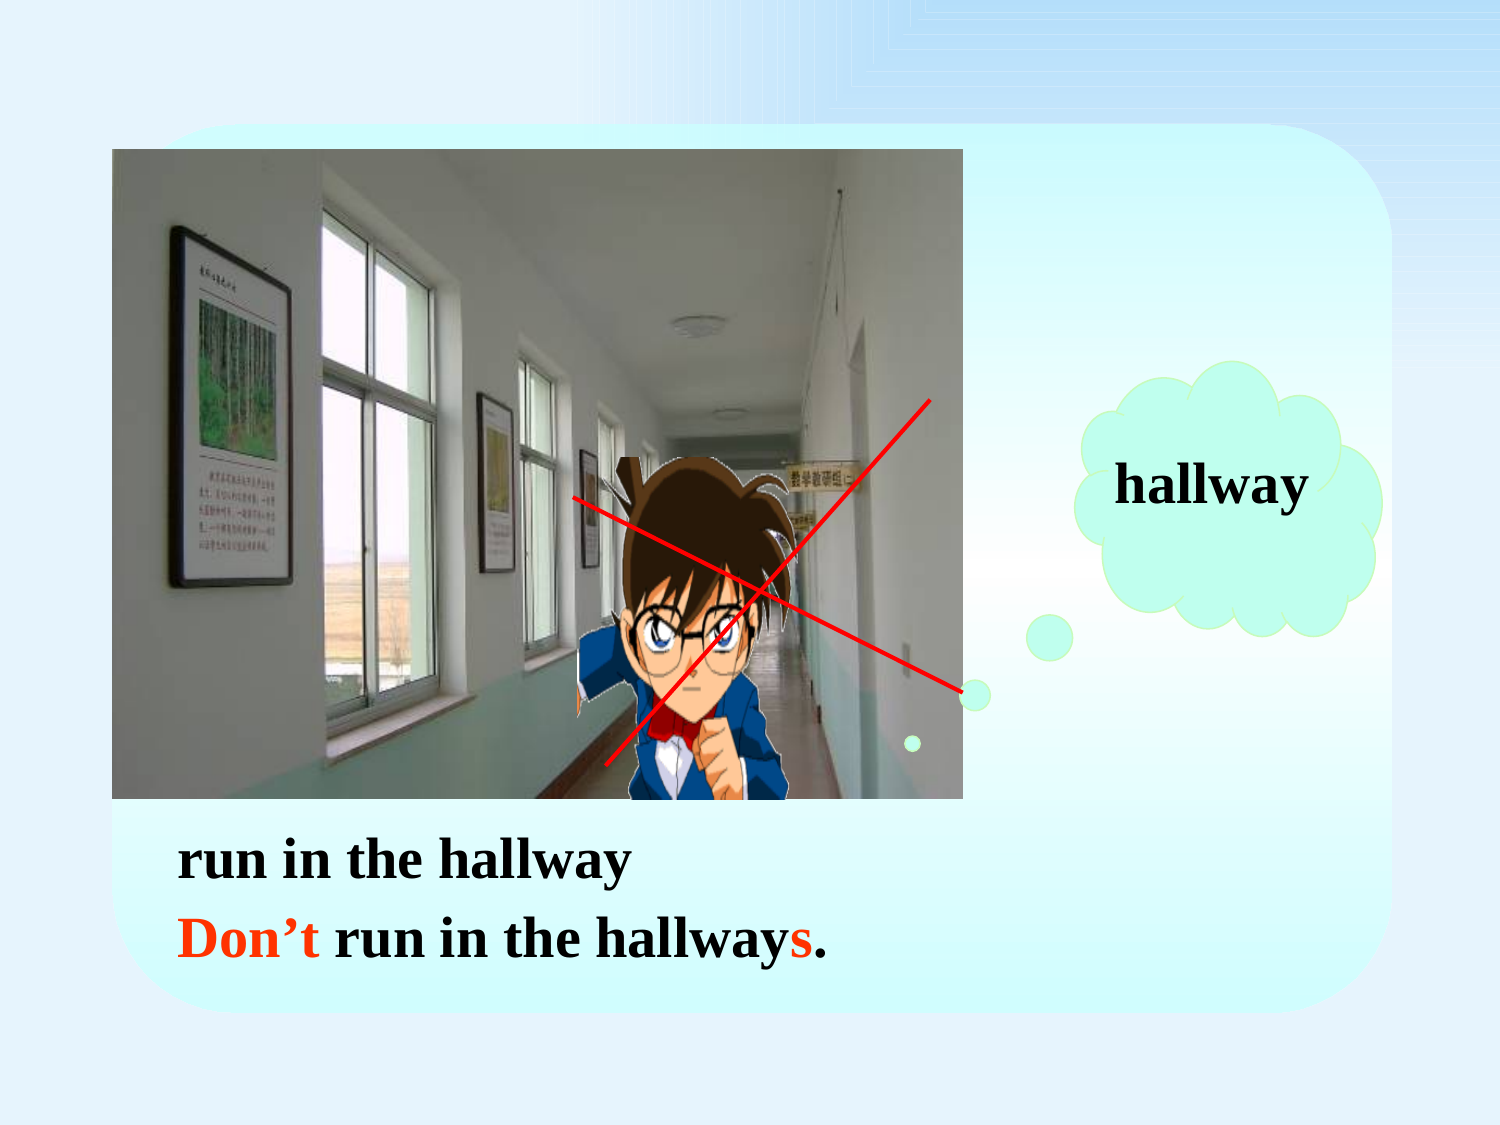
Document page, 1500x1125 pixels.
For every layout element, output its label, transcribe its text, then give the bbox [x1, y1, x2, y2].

text_box [969, 680, 991, 711]
text_box [1026, 614, 1073, 661]
text_box Don’t run in the hallways. [162, 892, 843, 977]
text_box [1074, 361, 1380, 637]
text_box run in the hallway [162, 812, 649, 898]
text_box [112, 124, 1392, 1013]
text_box hallway [1099, 437, 1388, 523]
picture [112, 149, 963, 801]
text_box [572, 399, 963, 767]
